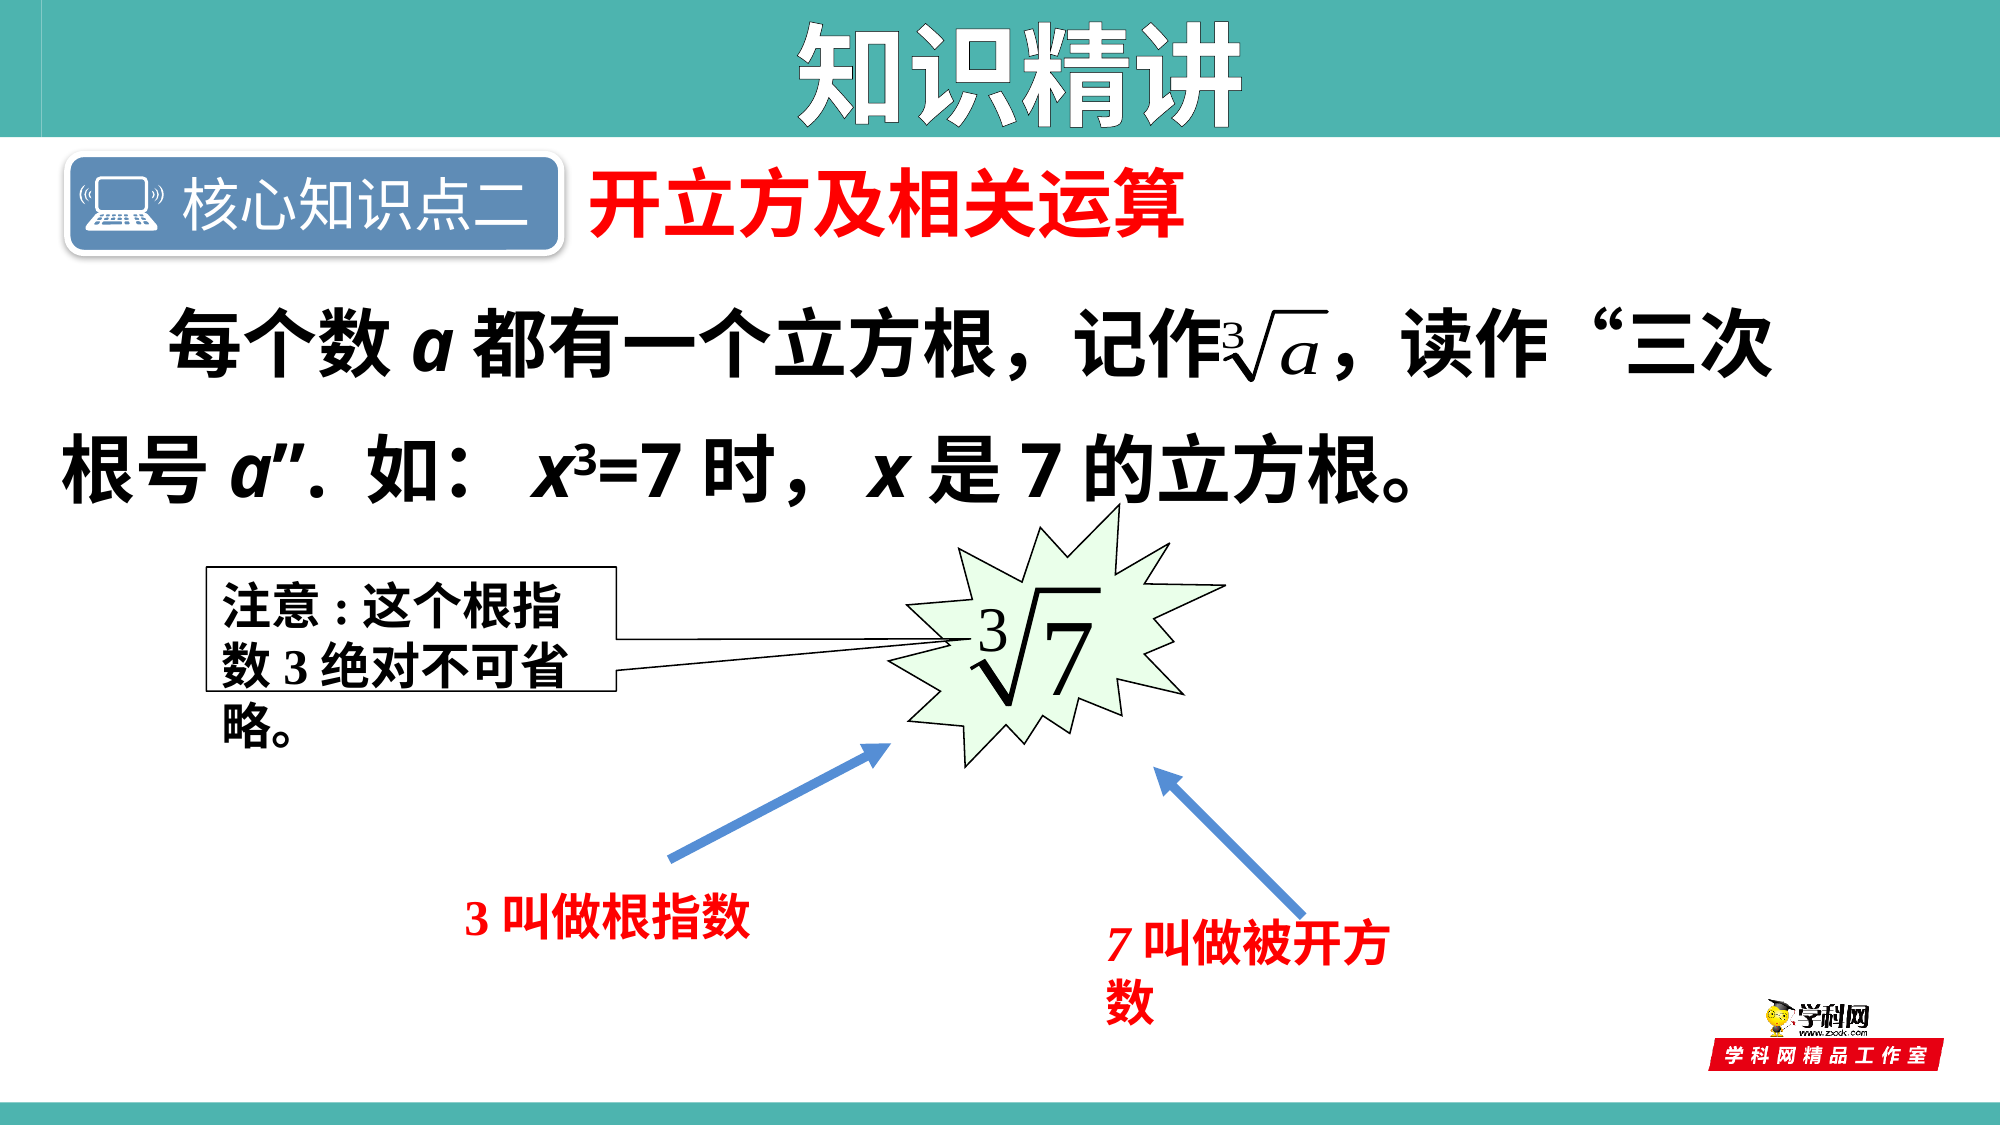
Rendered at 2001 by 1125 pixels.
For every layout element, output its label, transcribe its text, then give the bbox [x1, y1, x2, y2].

text_box 注意:这个根指数3绝对不可省略。 [206, 566, 946, 692]
text_box [1126, 543, 1226, 695]
text_box [888, 646, 946, 725]
text_box [964, 741, 991, 768]
text_box [958, 548, 990, 565]
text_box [951, 567, 1126, 733]
picture [1708, 1038, 1944, 1071]
text_box 开立方及相关运算 [572, 149, 1363, 253]
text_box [449, 743, 892, 954]
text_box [67, 153, 579, 254]
text_box [1027, 521, 1119, 565]
picture [1766, 999, 1869, 1037]
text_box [1208, 297, 1344, 398]
text_box [0, 1100, 2000, 1125]
text_box 每个数a都有一个立方根，记作 ，读作“三次 根号a”. 如：x3=7时，x是7的立方根。 [45, 253, 1790, 521]
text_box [1090, 766, 1456, 980]
text_box [906, 601, 946, 638]
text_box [0, 0, 2000, 138]
